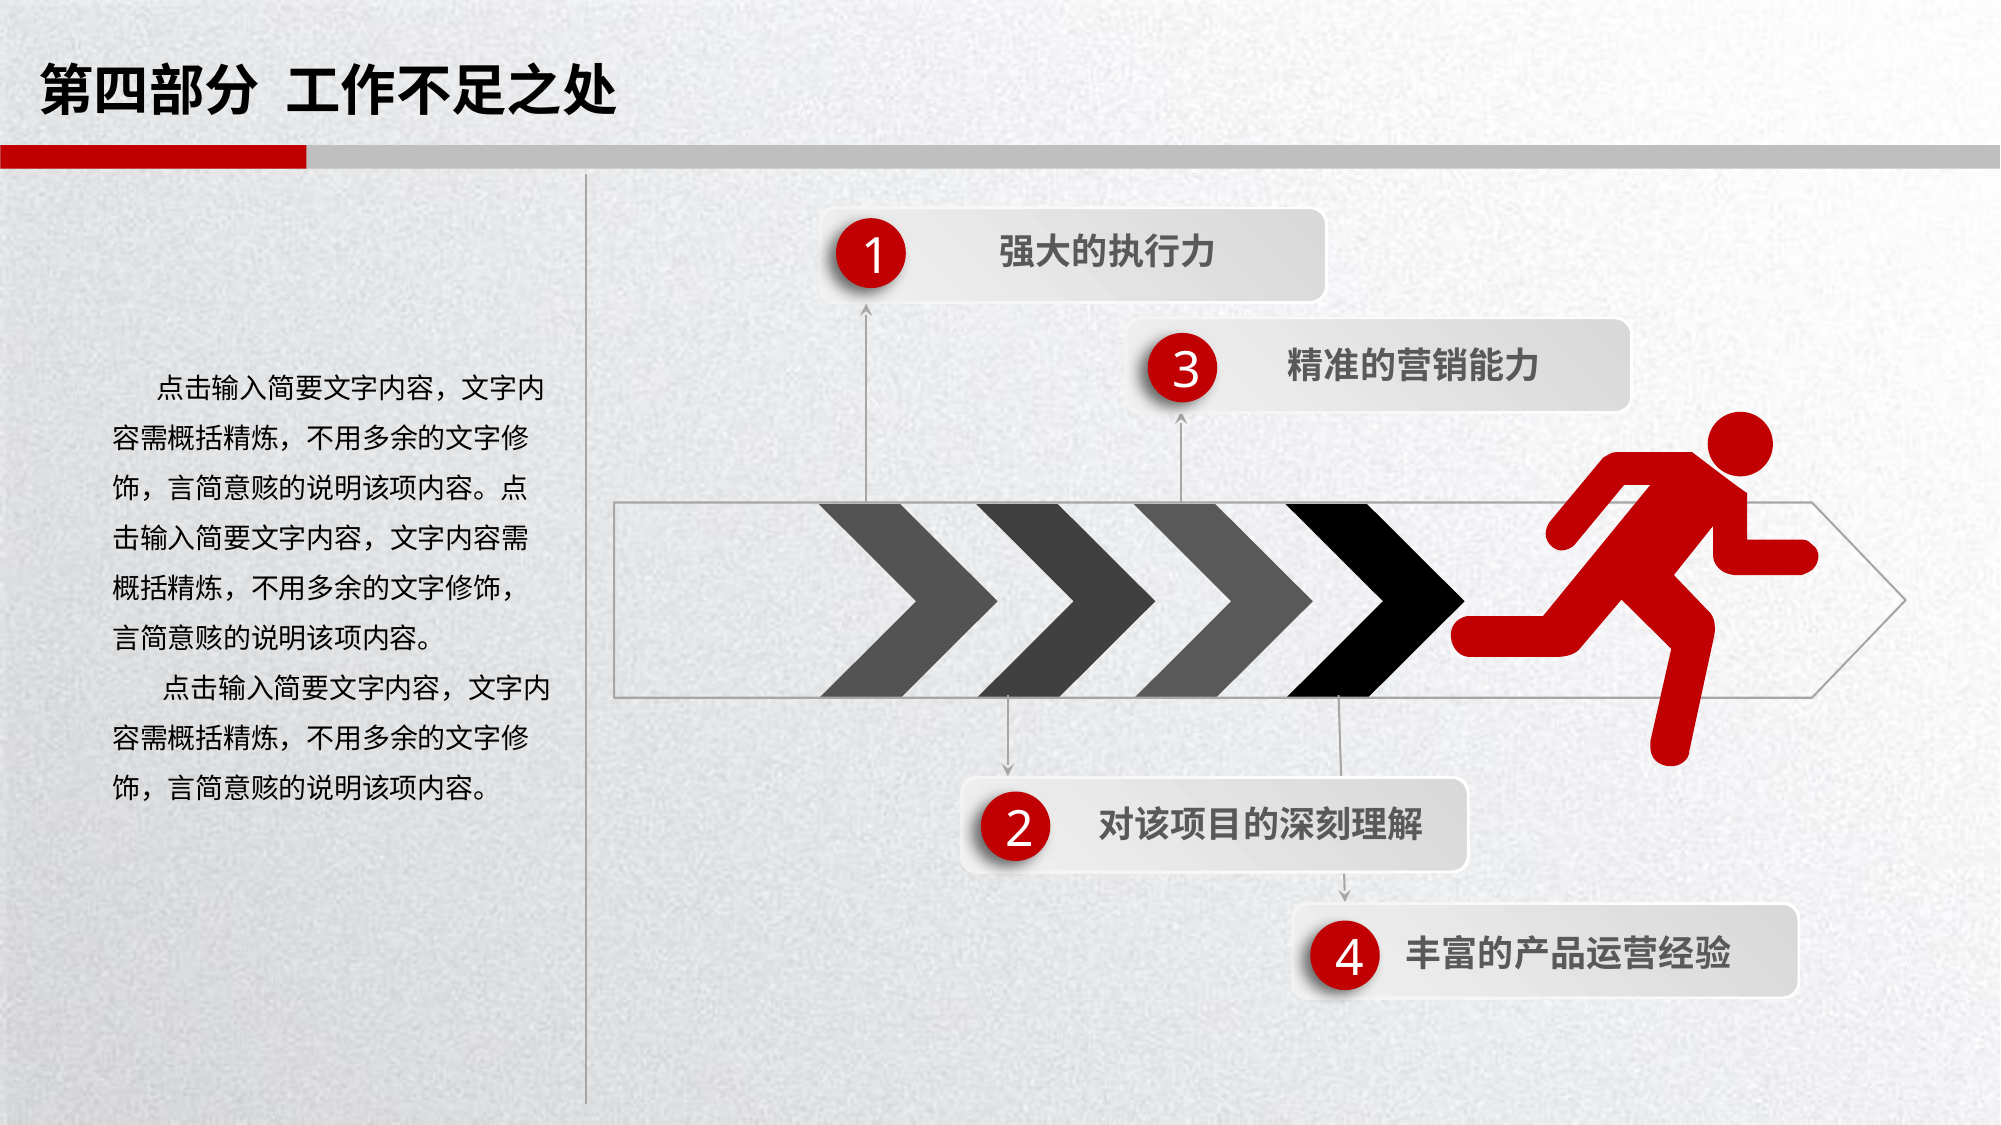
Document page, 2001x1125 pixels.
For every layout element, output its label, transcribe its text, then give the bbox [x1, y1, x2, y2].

picture [0, 0, 2001, 1125]
text_box [614, 502, 1443, 698]
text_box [1448, 411, 1821, 767]
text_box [1291, 901, 1801, 1000]
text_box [1338, 881, 1346, 900]
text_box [1123, 316, 1634, 415]
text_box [818, 206, 1329, 304]
title 第四部分 工作不足之处 [23, 47, 1824, 124]
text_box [960, 775, 1470, 874]
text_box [1338, 694, 1346, 774]
text_box 点击输入简要文字内容，文字内容需概括精炼，不用多余的文字修饰，言简意赅的说明该项内容。点击输入简要文字内容，文字内容需概括精炼，不用多余的文字修饰，言简意赅的说明该项内容。 点击输入简要文字内容，文字内容需概括精炼，不用多余的文字修饰，言简意赅的说明该项内容。 [97, 346, 570, 812]
text_box [1825, 516, 1906, 685]
